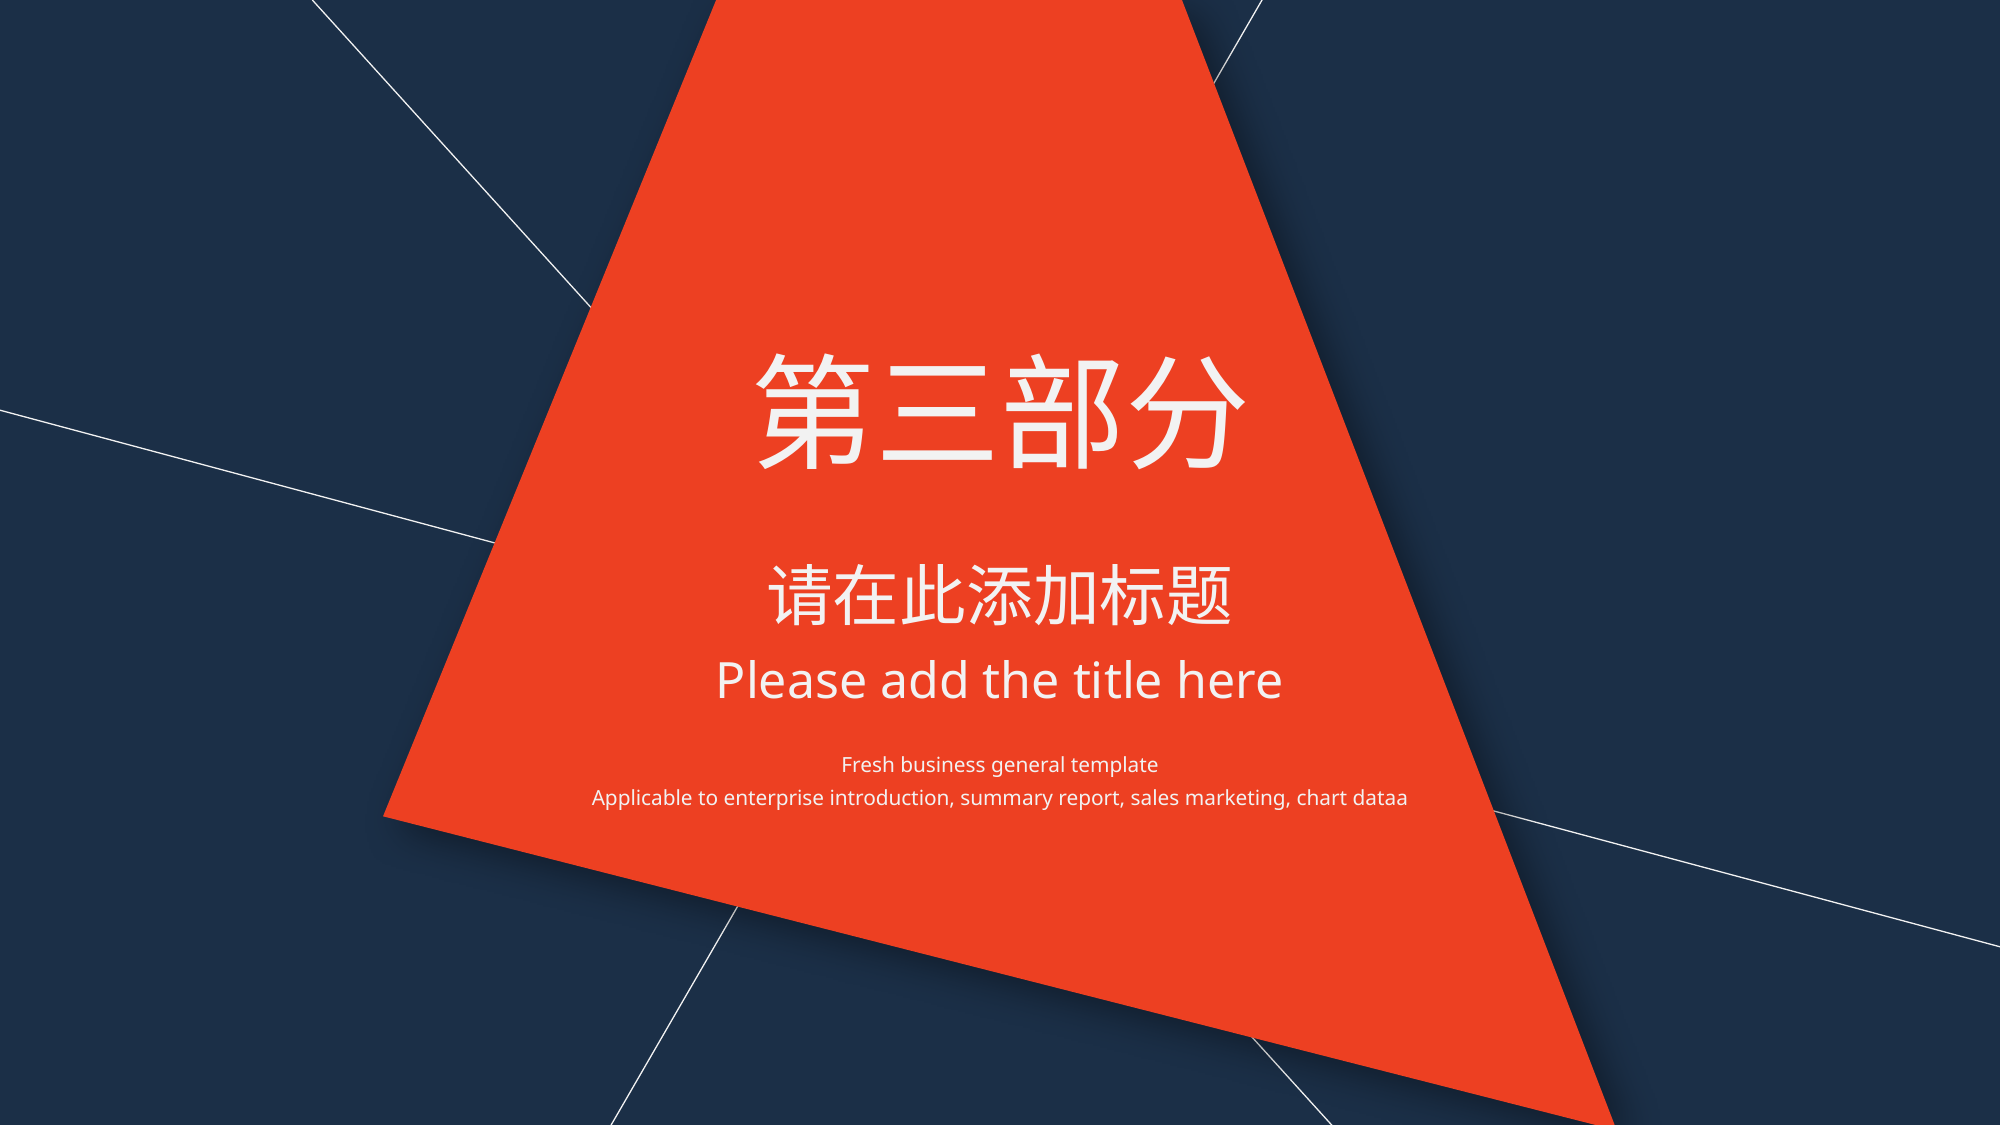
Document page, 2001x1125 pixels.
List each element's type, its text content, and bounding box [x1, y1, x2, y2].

text_box Please add the title here [701, 641, 1299, 716]
text_box [415, 0, 1466, 737]
text_box 第三部分 [735, 326, 1265, 492]
text_box 请在此添加标题 [709, 546, 1291, 642]
text_box Fresh business general template Applicable to enterprise introduction, summary report, sales marketing, chart dataa [383, 737, 1617, 817]
text_box [385, 817, 1615, 1125]
